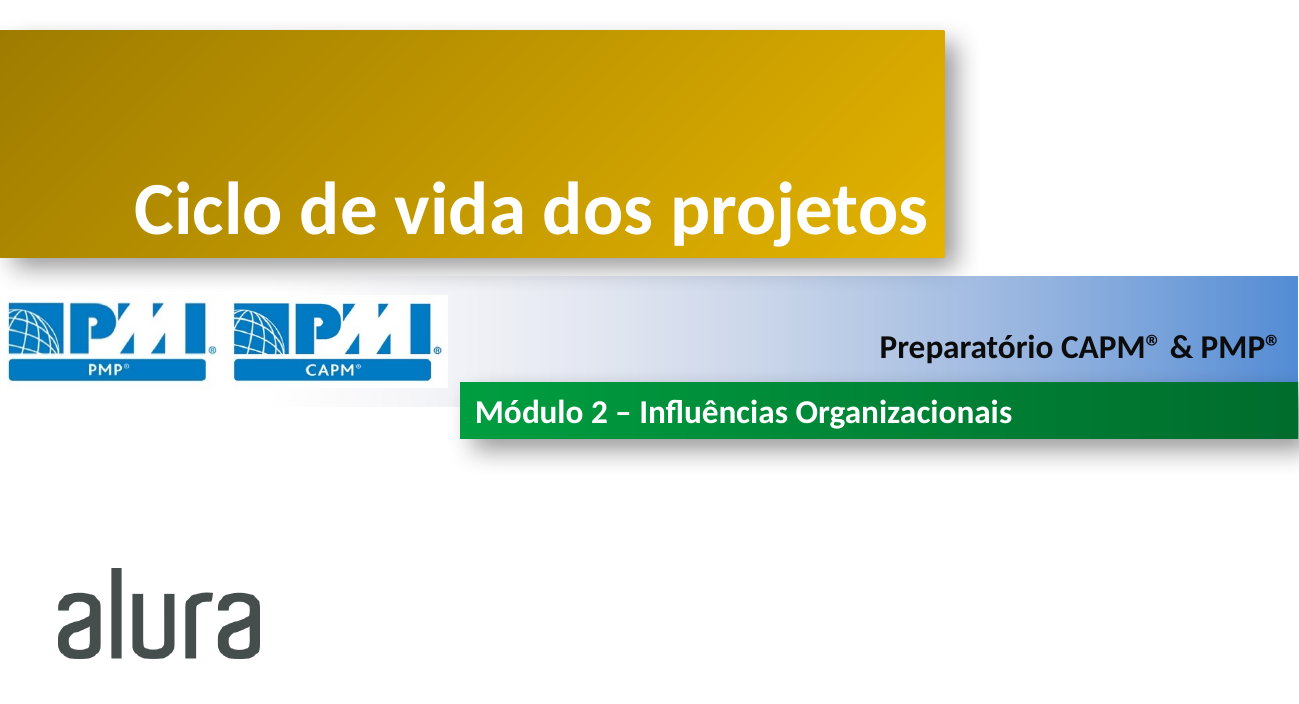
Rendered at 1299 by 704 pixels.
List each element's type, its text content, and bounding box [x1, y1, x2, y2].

picture [58, 568, 260, 660]
text_box Ciclo de vida dos projetos [0, 30, 945, 258]
text_box [270, 276, 1298, 317]
text_box Preparatório CAPM® & PMP® [452, 317, 1298, 374]
text_box Módulo 2 – Influências Organizacionais [460, 382, 1299, 439]
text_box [0, 294, 449, 390]
text_box [270, 374, 1298, 407]
